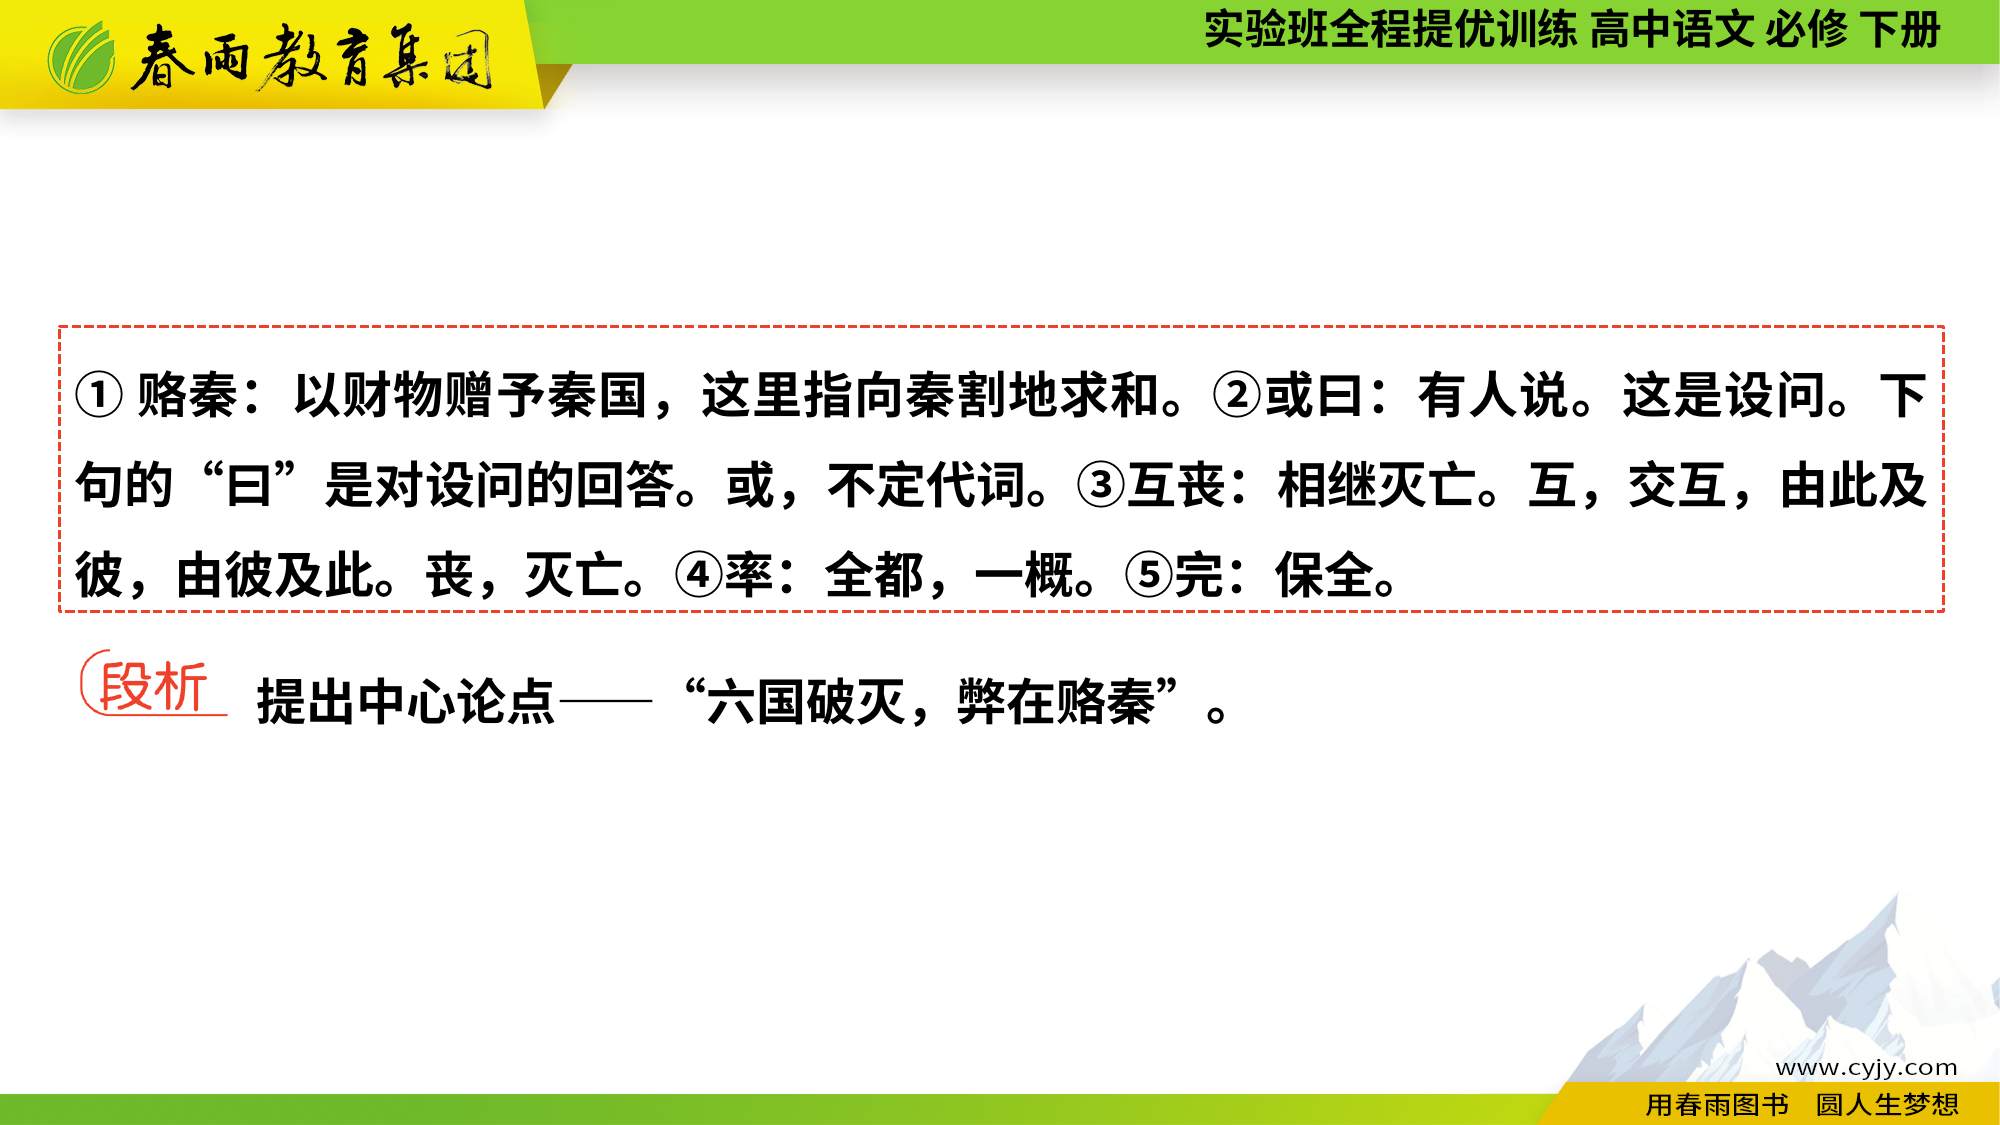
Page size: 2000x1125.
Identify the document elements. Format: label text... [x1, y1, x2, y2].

text_box ①赂秦：以财物赠予秦国，这里指向秦割地求和。②或曰：有人说。这是设问。下句的“曰”是对设问的回答。或，不定代词。③互丧：相继灭亡。互，交互，由此及彼，由彼及此。丧，灭亡。④率：全都，一概。⑤完：保全。 [59, 326, 1944, 612]
picture [0, 0, 2000, 1125]
text_box 提出中心论点——“六国破灭，弊在赂秦”。 [60, 633, 1945, 739]
